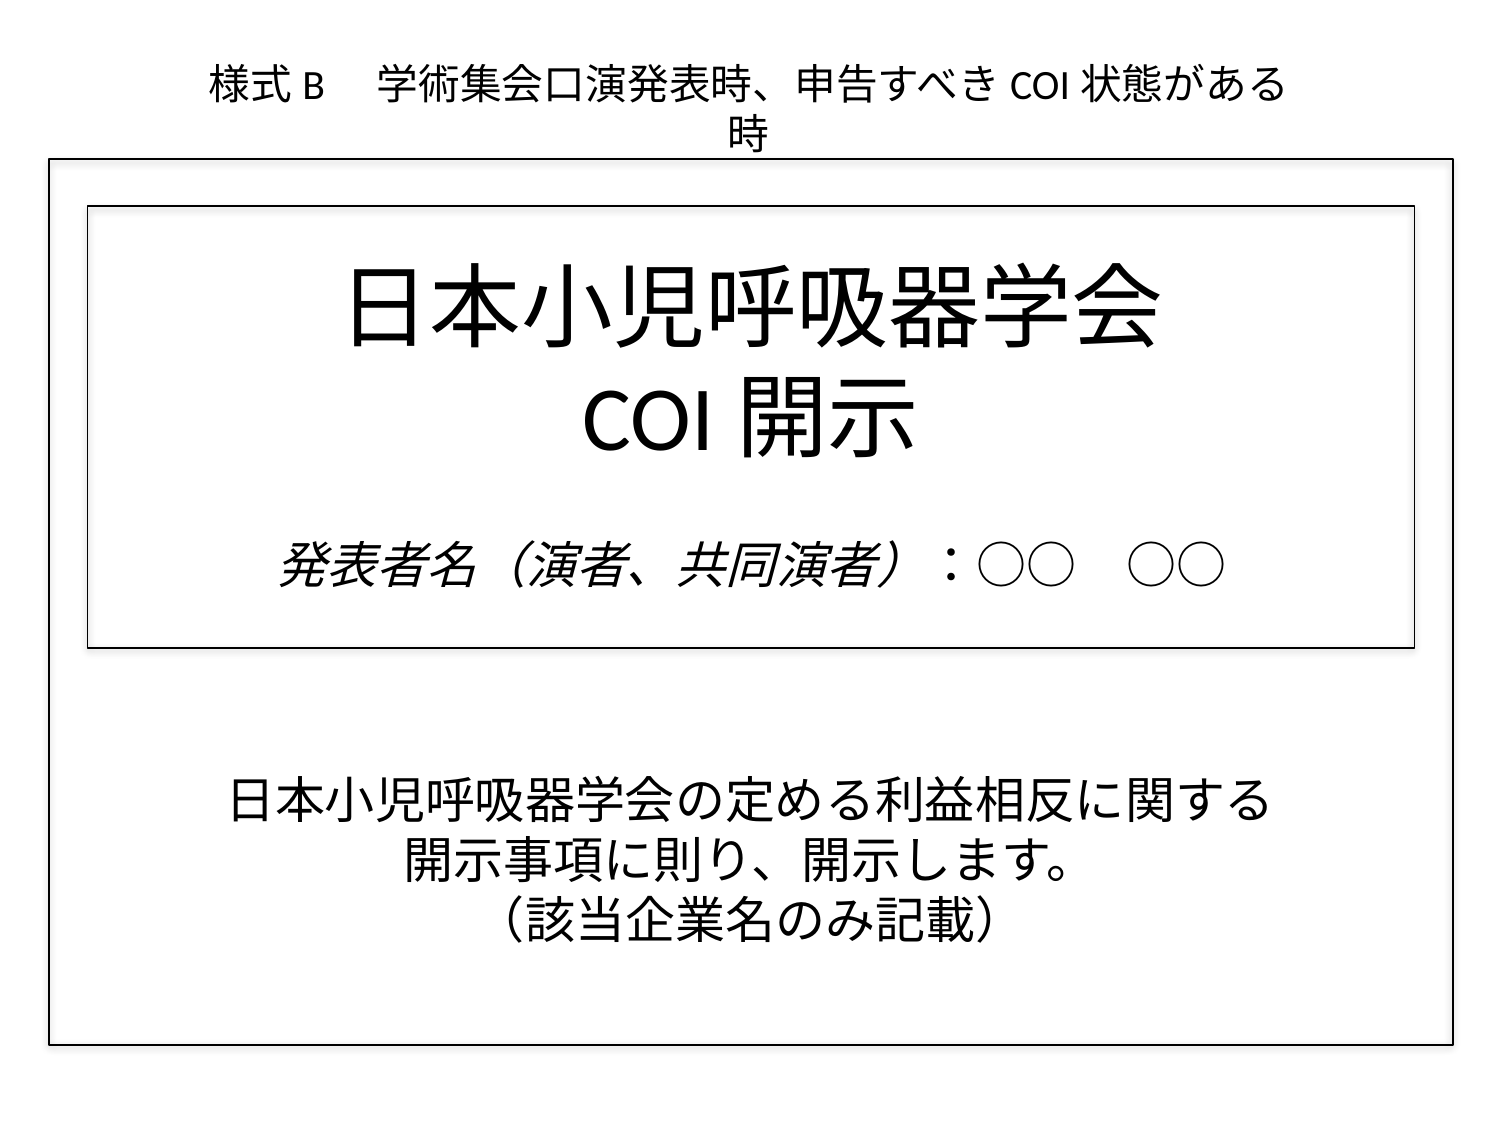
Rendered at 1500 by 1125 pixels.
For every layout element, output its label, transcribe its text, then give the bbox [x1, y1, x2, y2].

text_box 様式B 学術集会口演発表時、申告すべきCOI状態がある時 [182, 50, 1316, 157]
text_box [48, 158, 1454, 1046]
